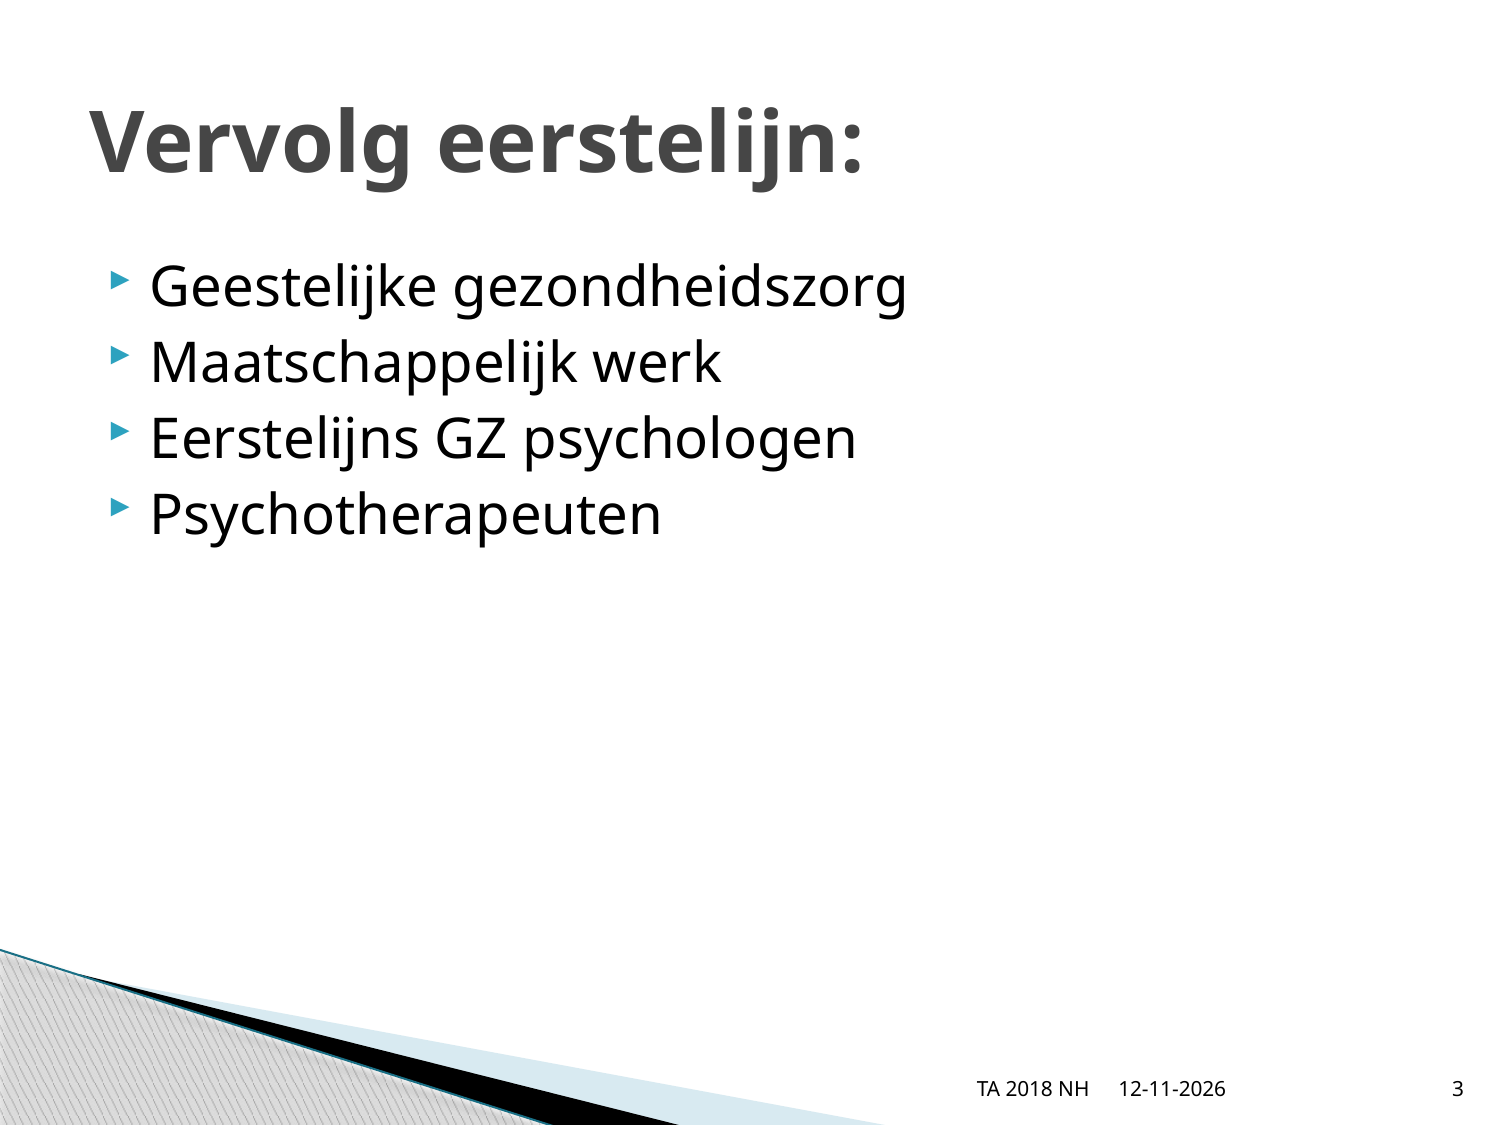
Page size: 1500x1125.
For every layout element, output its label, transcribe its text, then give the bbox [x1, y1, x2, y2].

footer TA 2018 NH [718, 1051, 1105, 1112]
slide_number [1105, 1051, 1418, 1112]
title Vervolg eerstelijn: [75, 45, 1425, 233]
slide_number 3 [1418, 1051, 1479, 1112]
list Geestelijke gezondheidszorg Maatschappelijk werk Eerstelijns GZ psychologen Psychotherapeuten [75, 243, 1425, 986]
